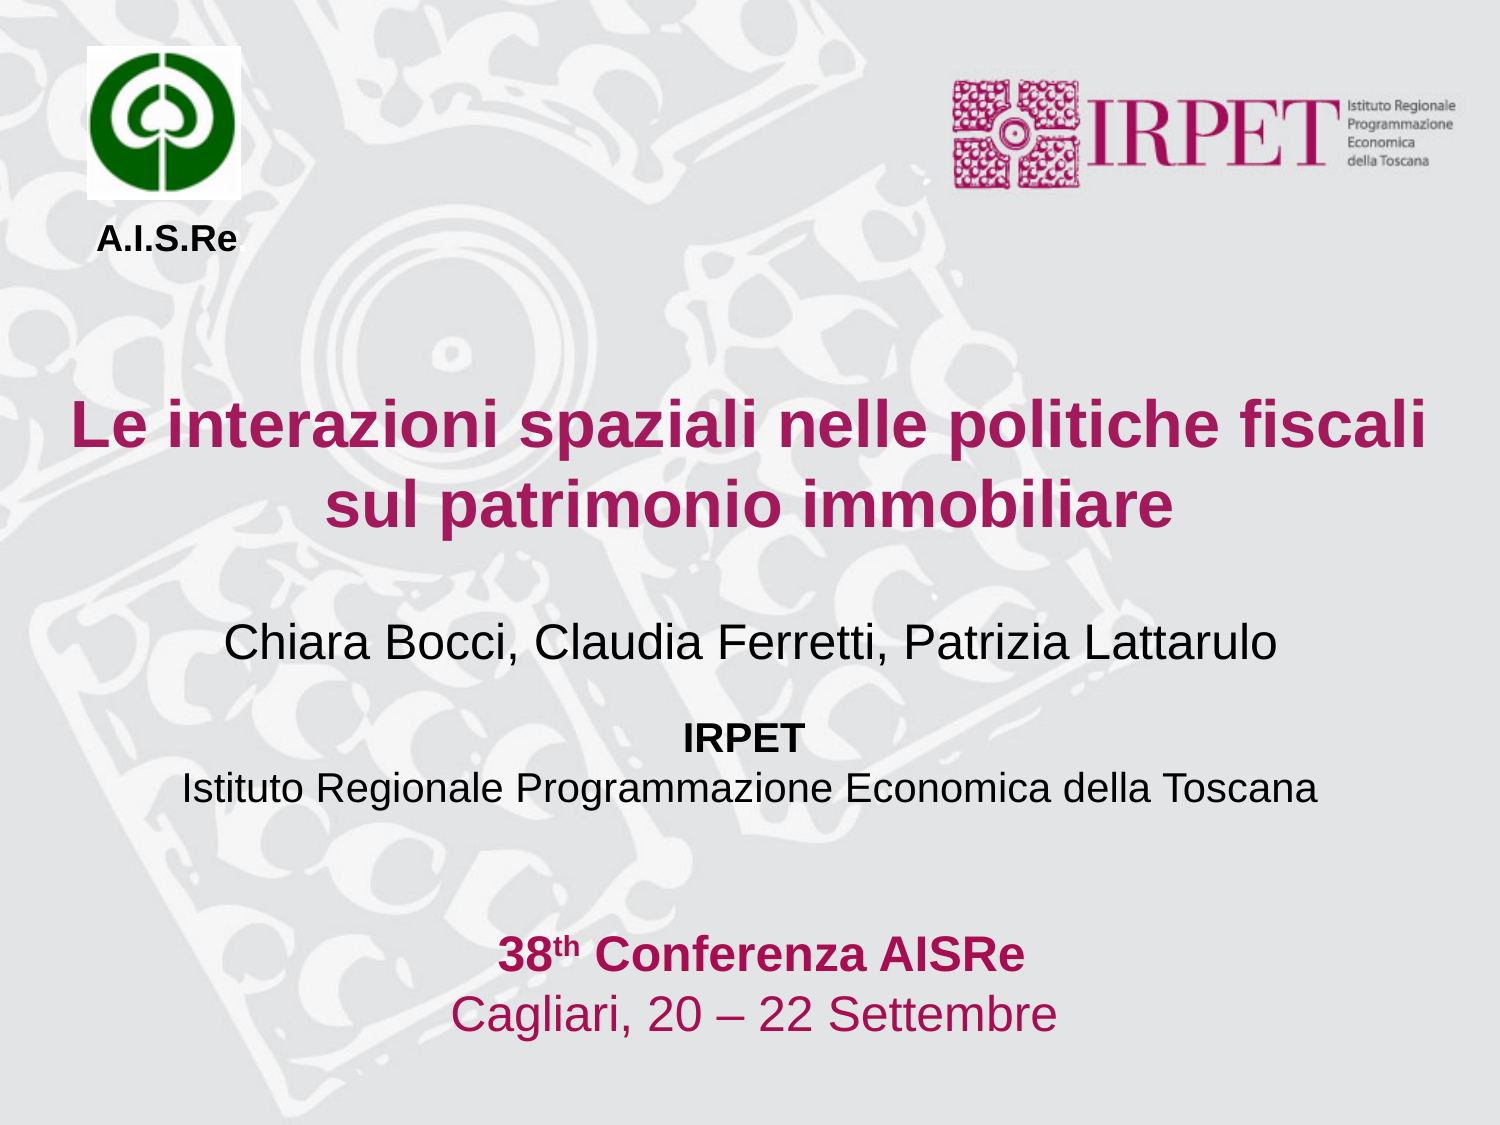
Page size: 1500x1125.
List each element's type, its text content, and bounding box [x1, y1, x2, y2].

text_box Chiara Bocci, Claudia Ferretti, Patrizia Lattarulo [75, 609, 1428, 678]
text_box Le interazioni spaziali nelle politiche fiscali sul patrimonio immobiliare [50, 299, 1450, 622]
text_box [58, 46, 287, 282]
text_box 38th Conferenza AISRe Cagliari, 20 – 22 Settembre [234, 913, 1289, 1049]
picture [0, 0, 1500, 1125]
text_box IRPET Istituto Regionale Programmazione Economica della Toscana [128, 703, 1372, 818]
